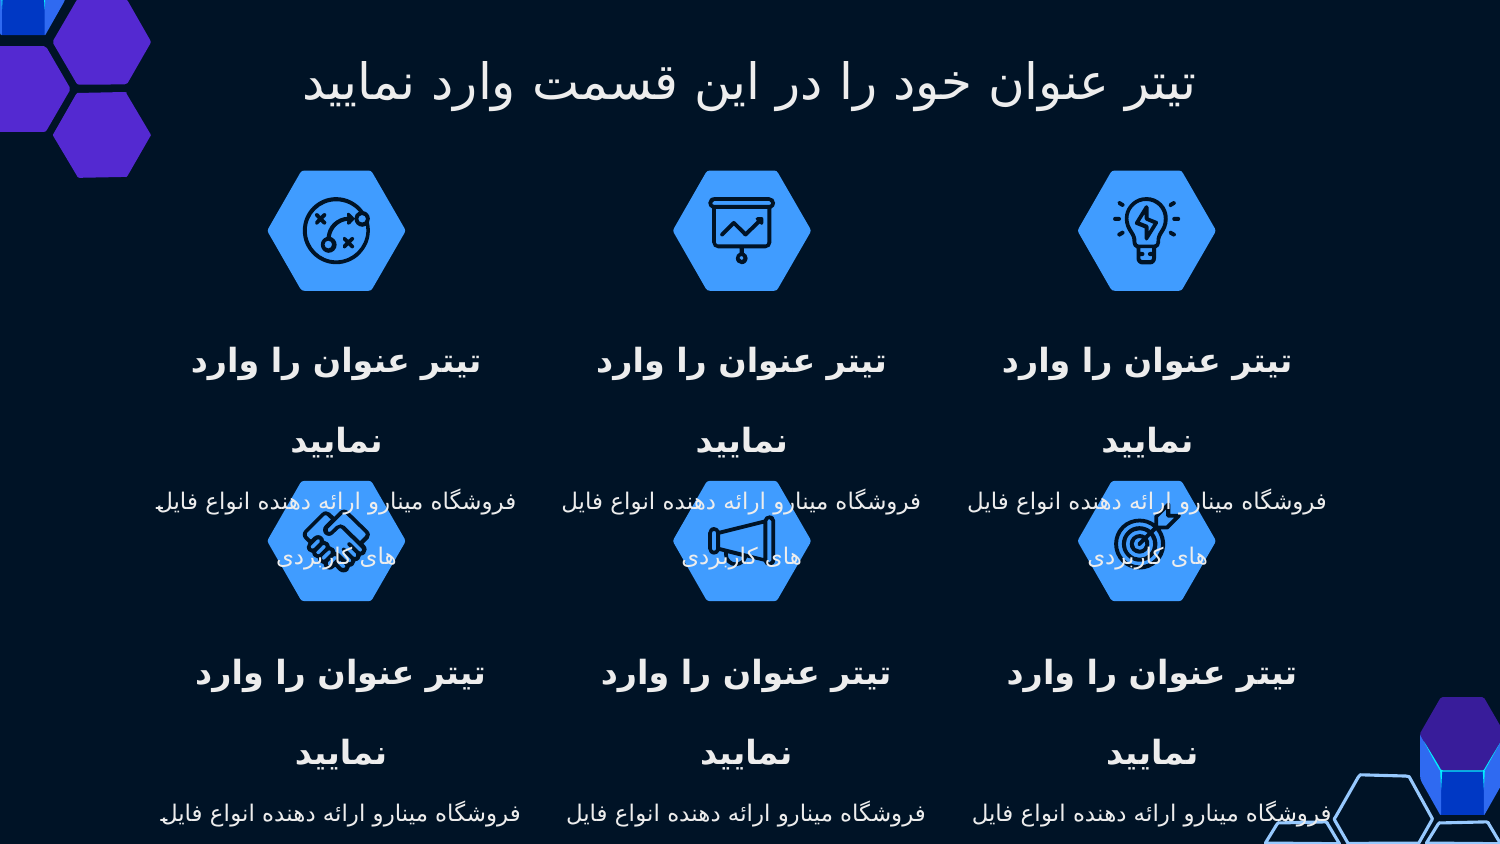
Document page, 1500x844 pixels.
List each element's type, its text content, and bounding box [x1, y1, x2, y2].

text_box [1098, 577, 1196, 602]
text_box [1078, 170, 1216, 291]
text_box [1112, 196, 1181, 265]
text_box [673, 170, 811, 291]
text_box تیتر عنوان را وارد نمایید فروشگاه مینارو ارائه دهنده انواع فایل های کاربردی [541, 604, 946, 844]
text_box [693, 577, 791, 602]
text_box تیتر عنوان خود را در این قسمت وارد نمایید [0, 42, 1500, 118]
text_box تیتر عنوان را وارد نمایید فروشگاه مینارو ارائه دهنده انواع فایل های کاربردی [942, 292, 1353, 577]
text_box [707, 196, 776, 265]
text_box تیتر عنوان را وارد نمایید فروشگاه مینارو ارائه دهنده انواع فایل های کاربردی [536, 292, 942, 577]
text_box تیتر عنوان را وارد نمایید فروشگاه مینارو ارائه دهنده انواع فایل های کاربردی [135, 604, 541, 844]
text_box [302, 196, 371, 265]
text_box [287, 577, 386, 602]
text_box [267, 170, 406, 291]
text_box تیتر عنوان را وارد نمایید فروشگاه مینارو ارائه دهنده انواع فایل های کاربردی [946, 604, 1358, 844]
text_box تیتر عنوان را وارد نمایید فروشگاه مینارو ارائه دهنده انواع فایل های کاربردی [131, 292, 536, 577]
